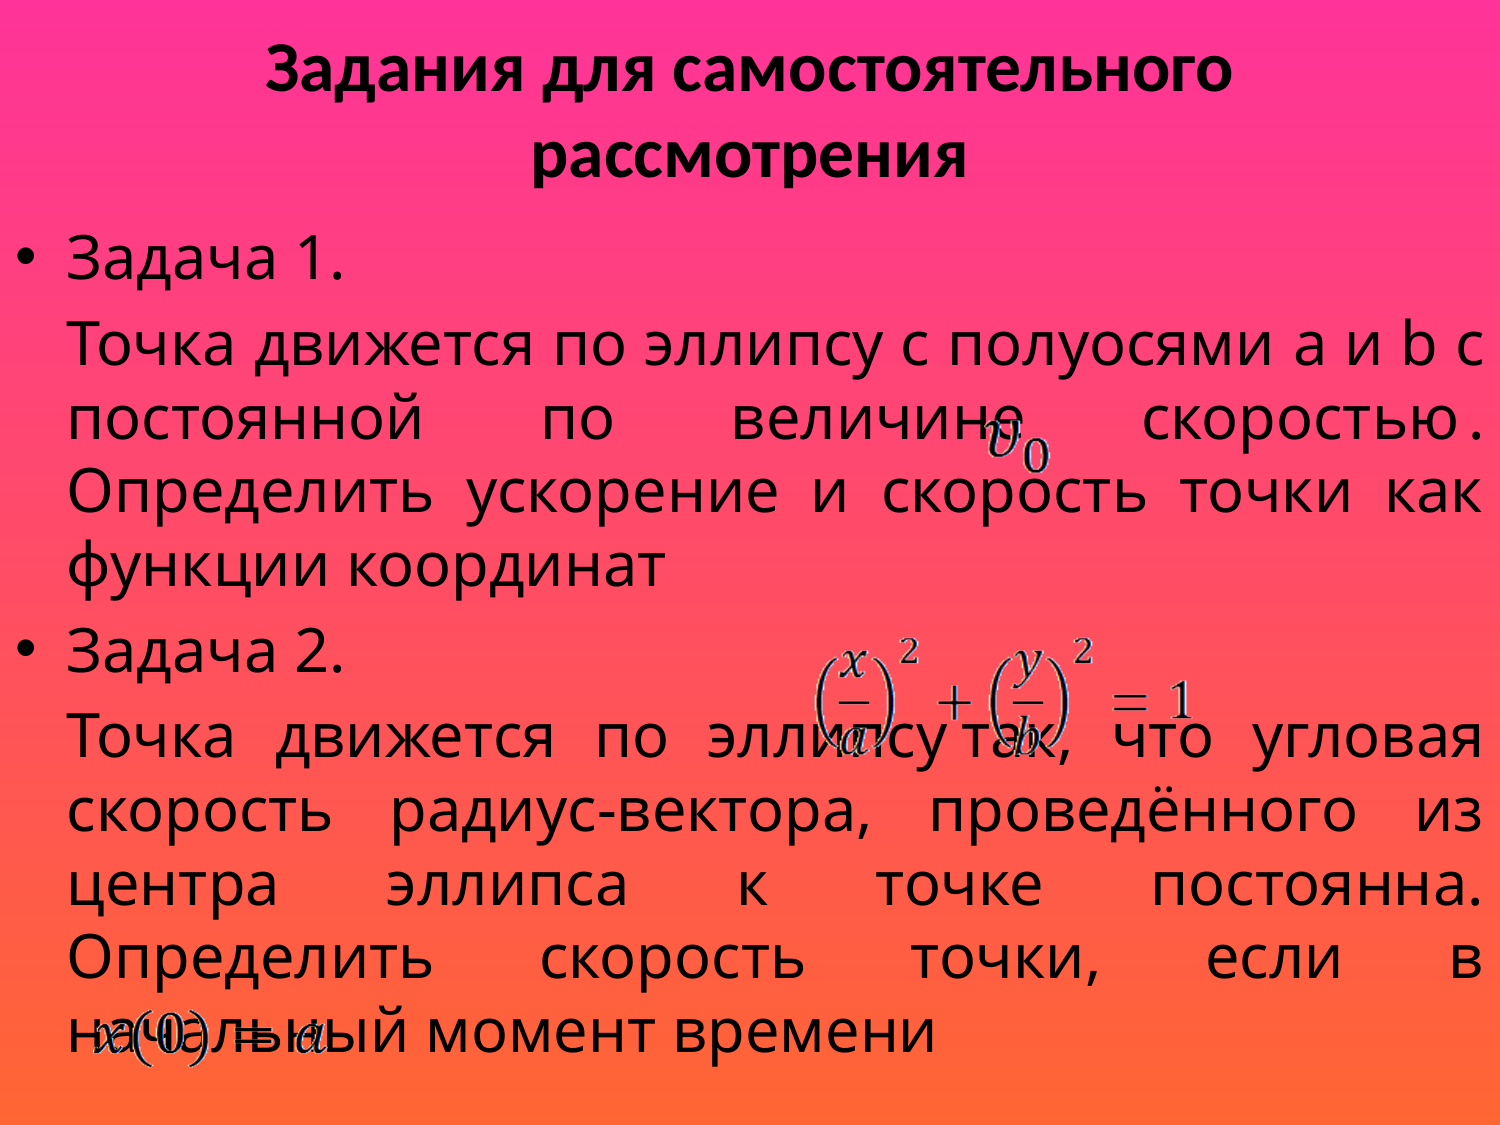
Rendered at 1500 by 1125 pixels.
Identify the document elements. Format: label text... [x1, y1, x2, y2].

picture [93, 995, 329, 1080]
list Задача 1. Точка движется по эллипсу с полуосями a и b с постоянной по величине скоростью . Определить ускорение и скорость точки как функции координат Задача 2. Точка движется по эллипсу так, что угловая скорость радиус-вектора, проведённого из центра эллипса к точке постоянна. Определить скорость точки, если в начальный момент времени [0, 210, 1500, 1079]
title Задания для самостоятельного рассмотрения [75, 11, 1425, 200]
picture [812, 632, 1196, 766]
picture [984, 386, 1055, 489]
